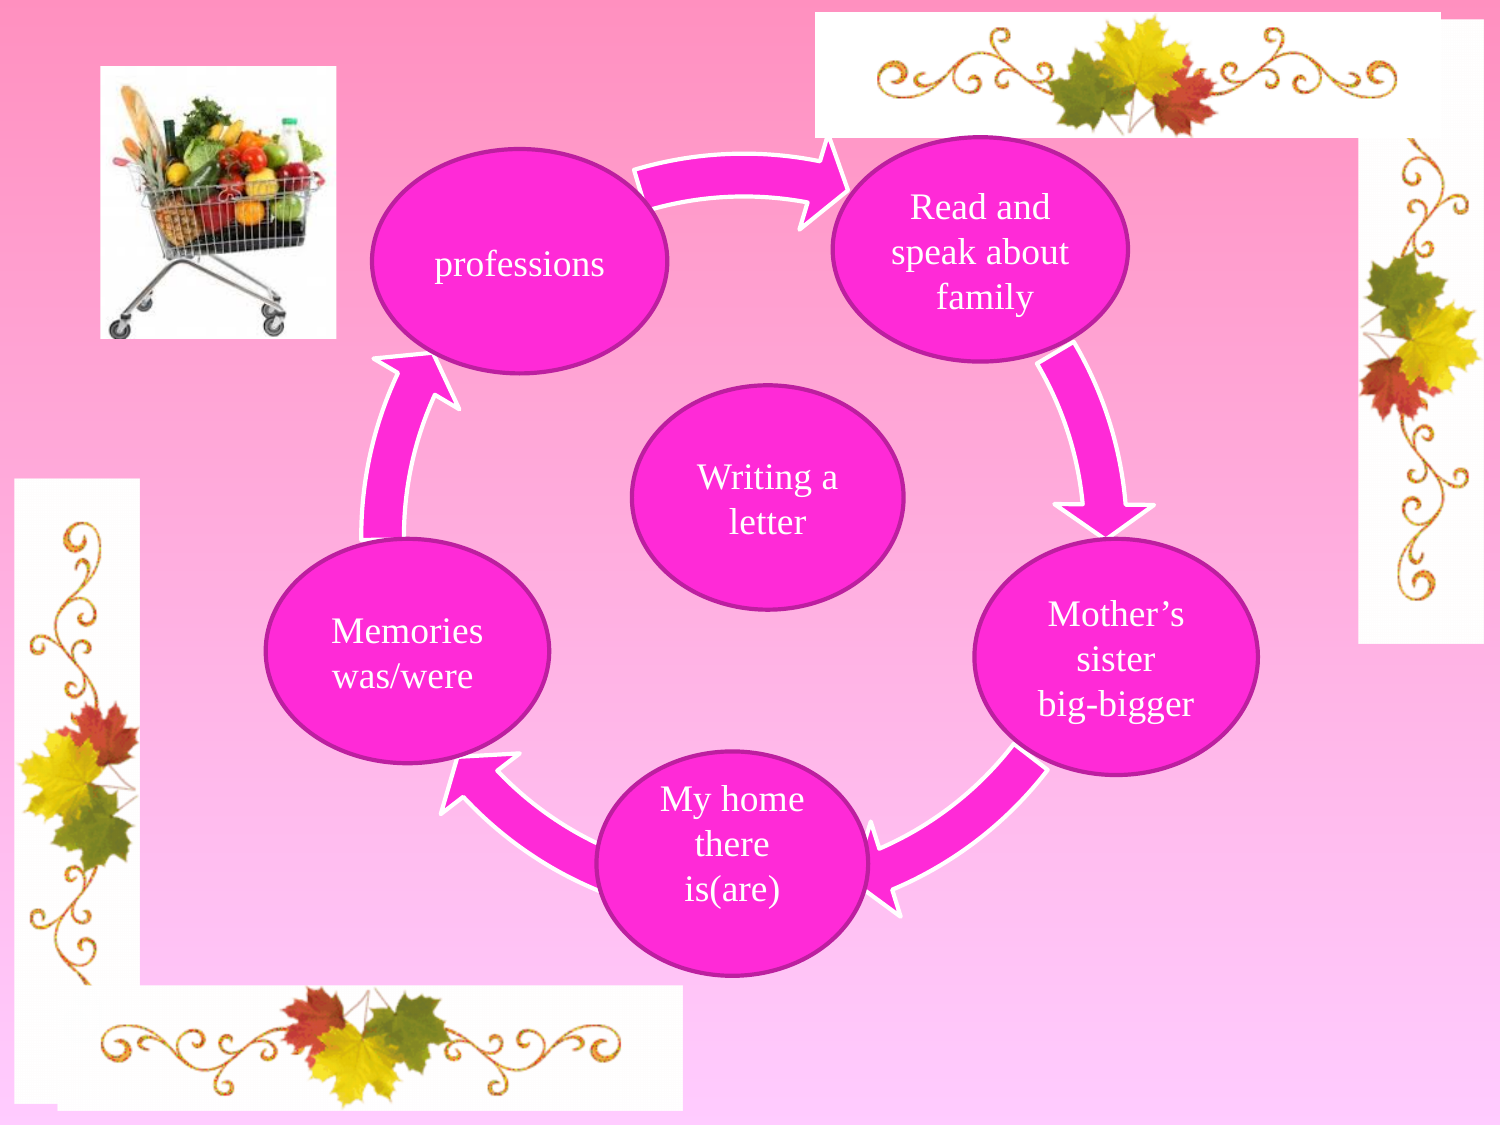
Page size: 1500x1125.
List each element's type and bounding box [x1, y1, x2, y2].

picture [100, 66, 337, 339]
picture [58, 986, 682, 1110]
picture [815, 12, 1483, 643]
picture [15, 479, 139, 1103]
text_box [159, 125, 1329, 1012]
